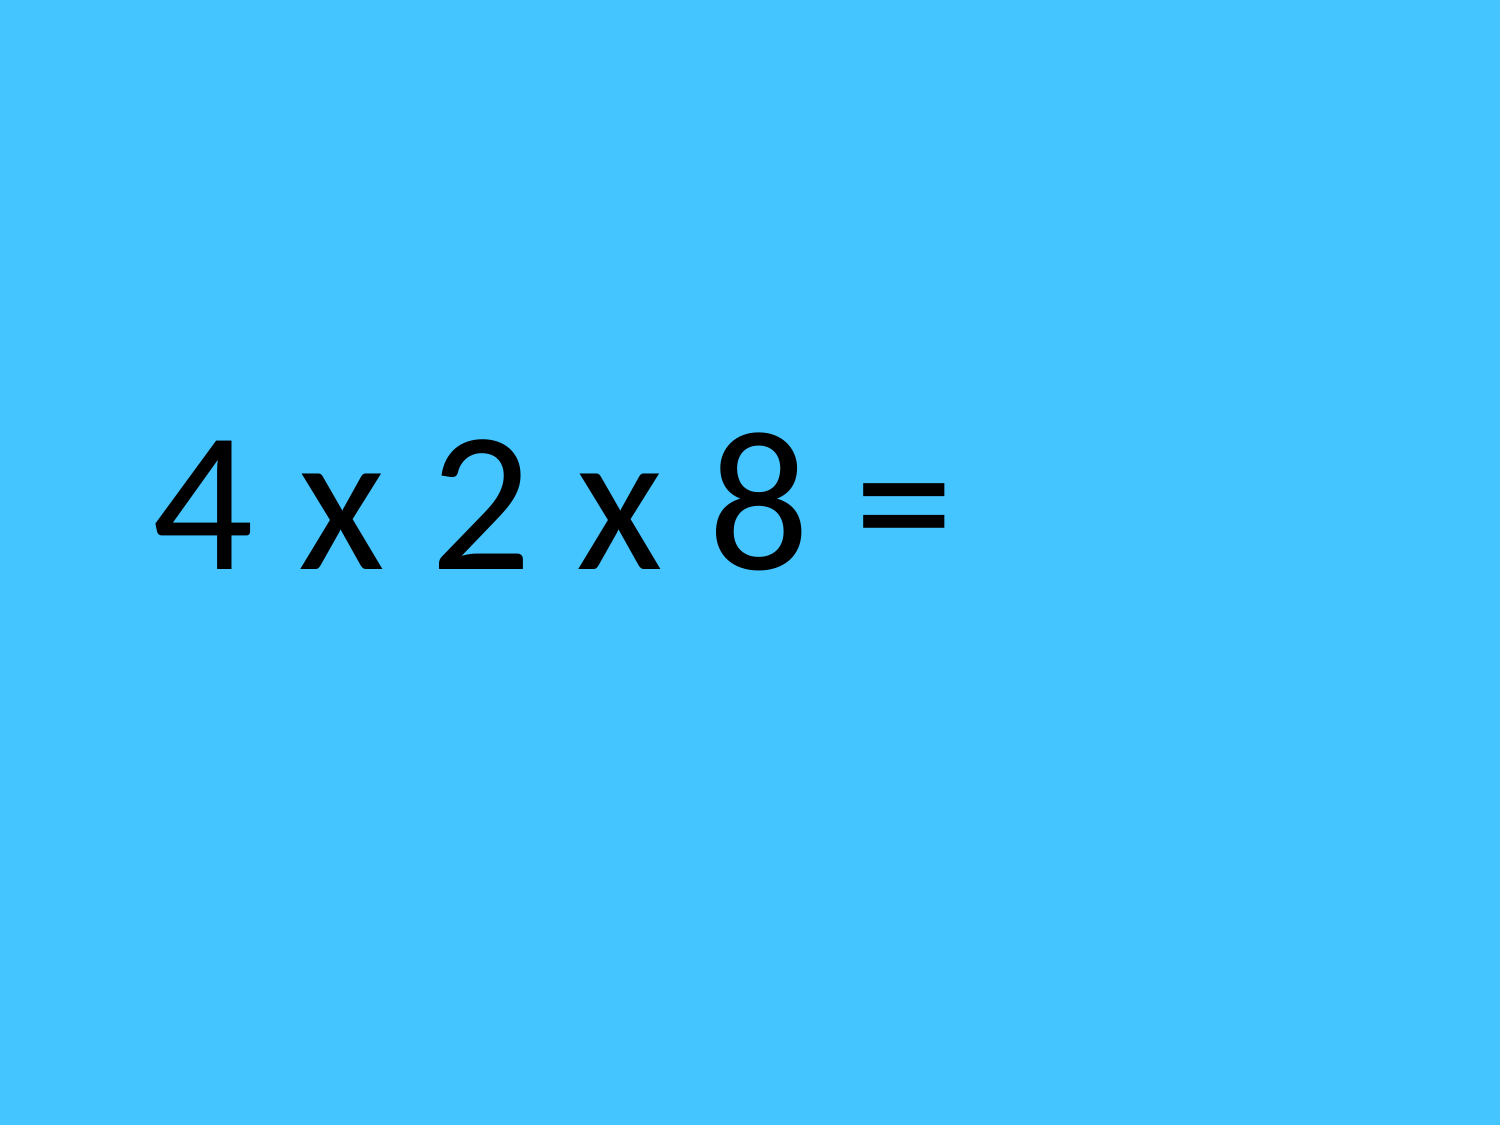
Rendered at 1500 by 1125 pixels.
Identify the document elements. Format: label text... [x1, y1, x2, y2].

text_box 4 x 2 x 8 = [137, 362, 1250, 618]
